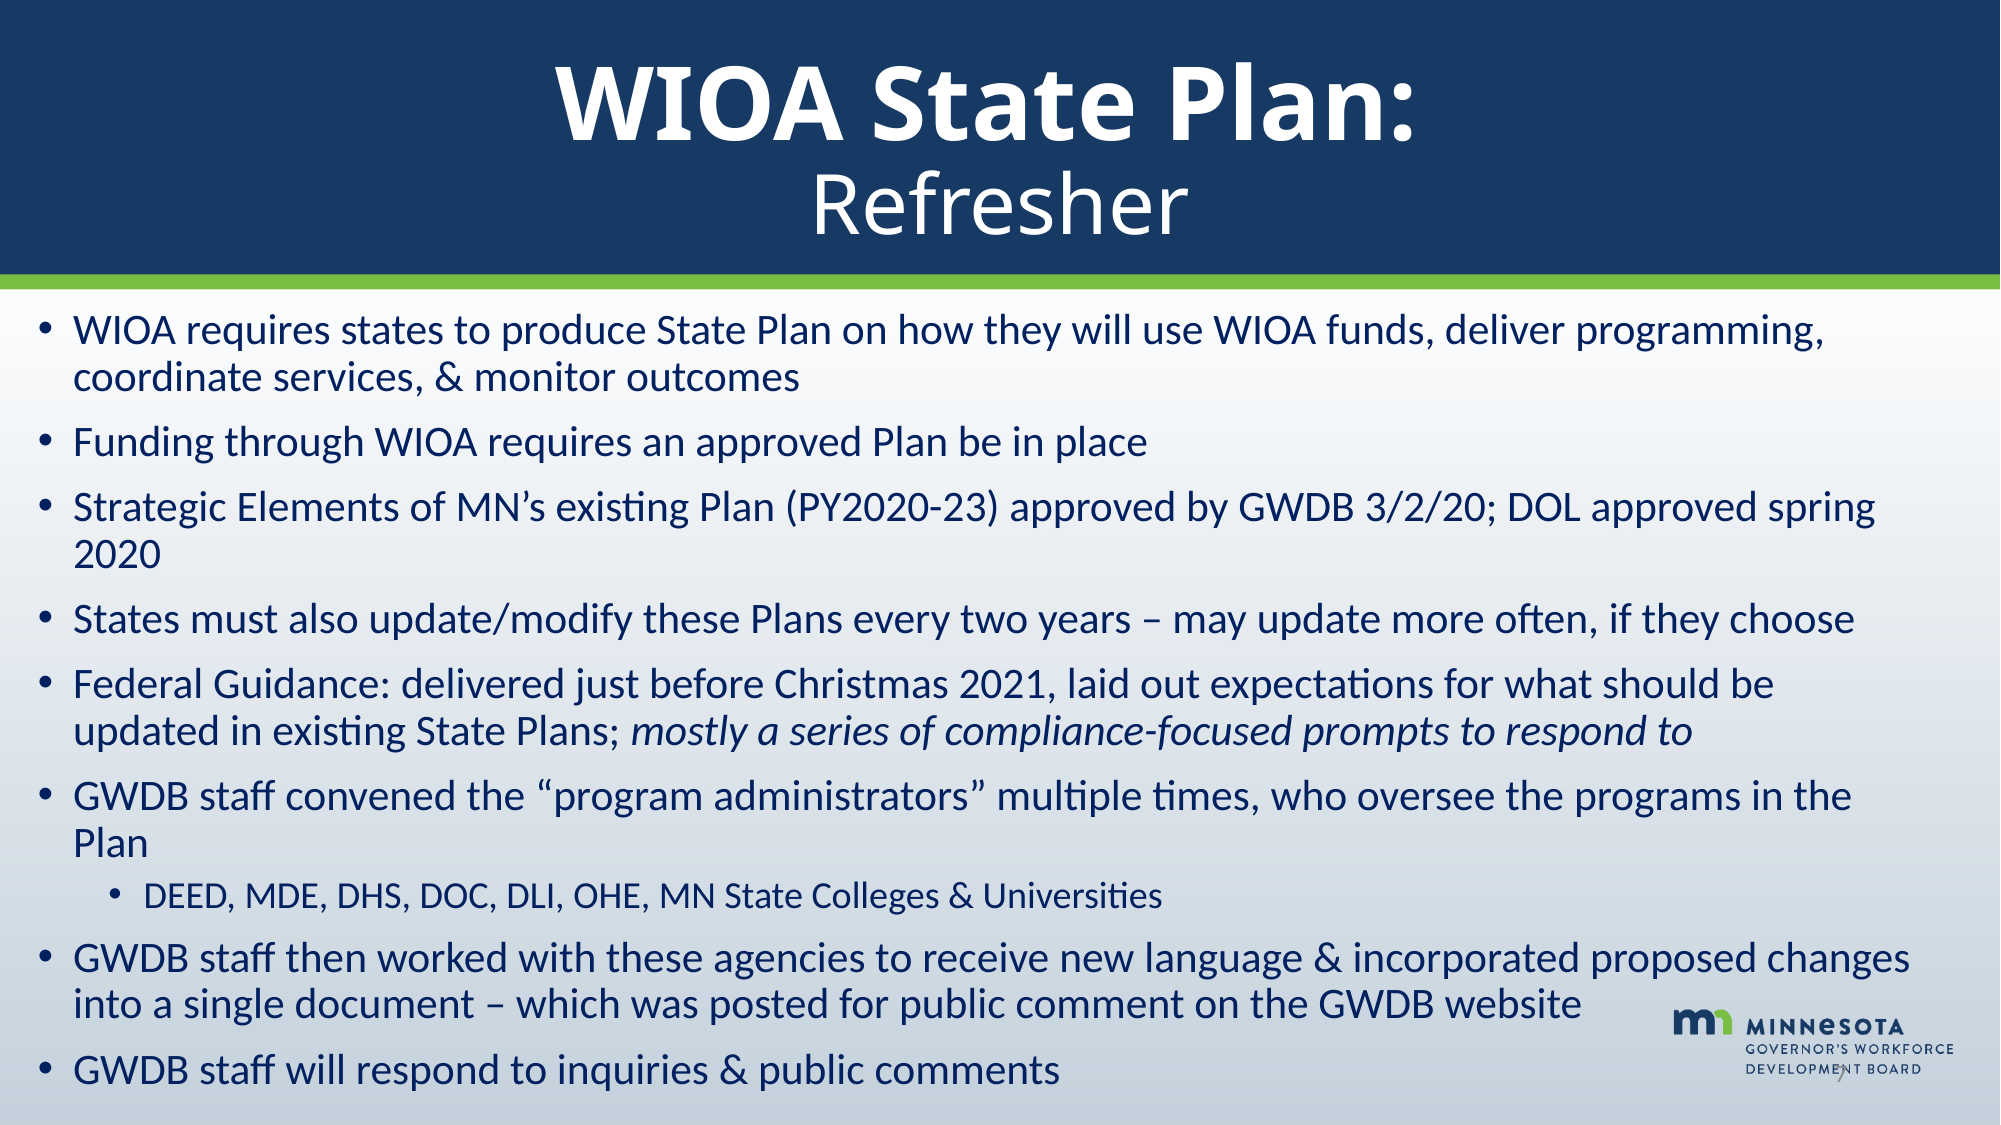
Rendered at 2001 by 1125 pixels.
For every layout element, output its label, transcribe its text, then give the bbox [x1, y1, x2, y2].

picture [0, 0, 2000, 1125]
title WIOA State Plan: Refresher [43, 43, 1957, 262]
slide_number 7 [1412, 1042, 1863, 1103]
list WIOA requires states to produce State Plan on how they will use WIOA funds, deliver programming, coordinate services, & monitor outcomes Funding through WIOA requires an approved Plan be in place Strategic Elements of MN’s existing Plan (PY2020-23) approved by GWDB 3/2/20; DOL approved spring 2020 States must also update/modify these Plans every two years – may update more often, if they choose Federal Guidance: delivered just before Christmas 2021, laid out expectations for what should be updated in existing State Plans; mostly a series of compliance-focused prompts to respond to GWDB staff convened the “program administrators” multiple times, who oversee the programs in the Plan DEED, MDE, DHS, DOC, DLI, OHE, MN State Colleges & Universities GWDB staff then worked with these agencies to receive new language & incorporated proposed changes into a single document – which was posted for public comment on the GWDB website GWDB staff will respond to inquiries & public comments [22, 299, 1933, 1103]
